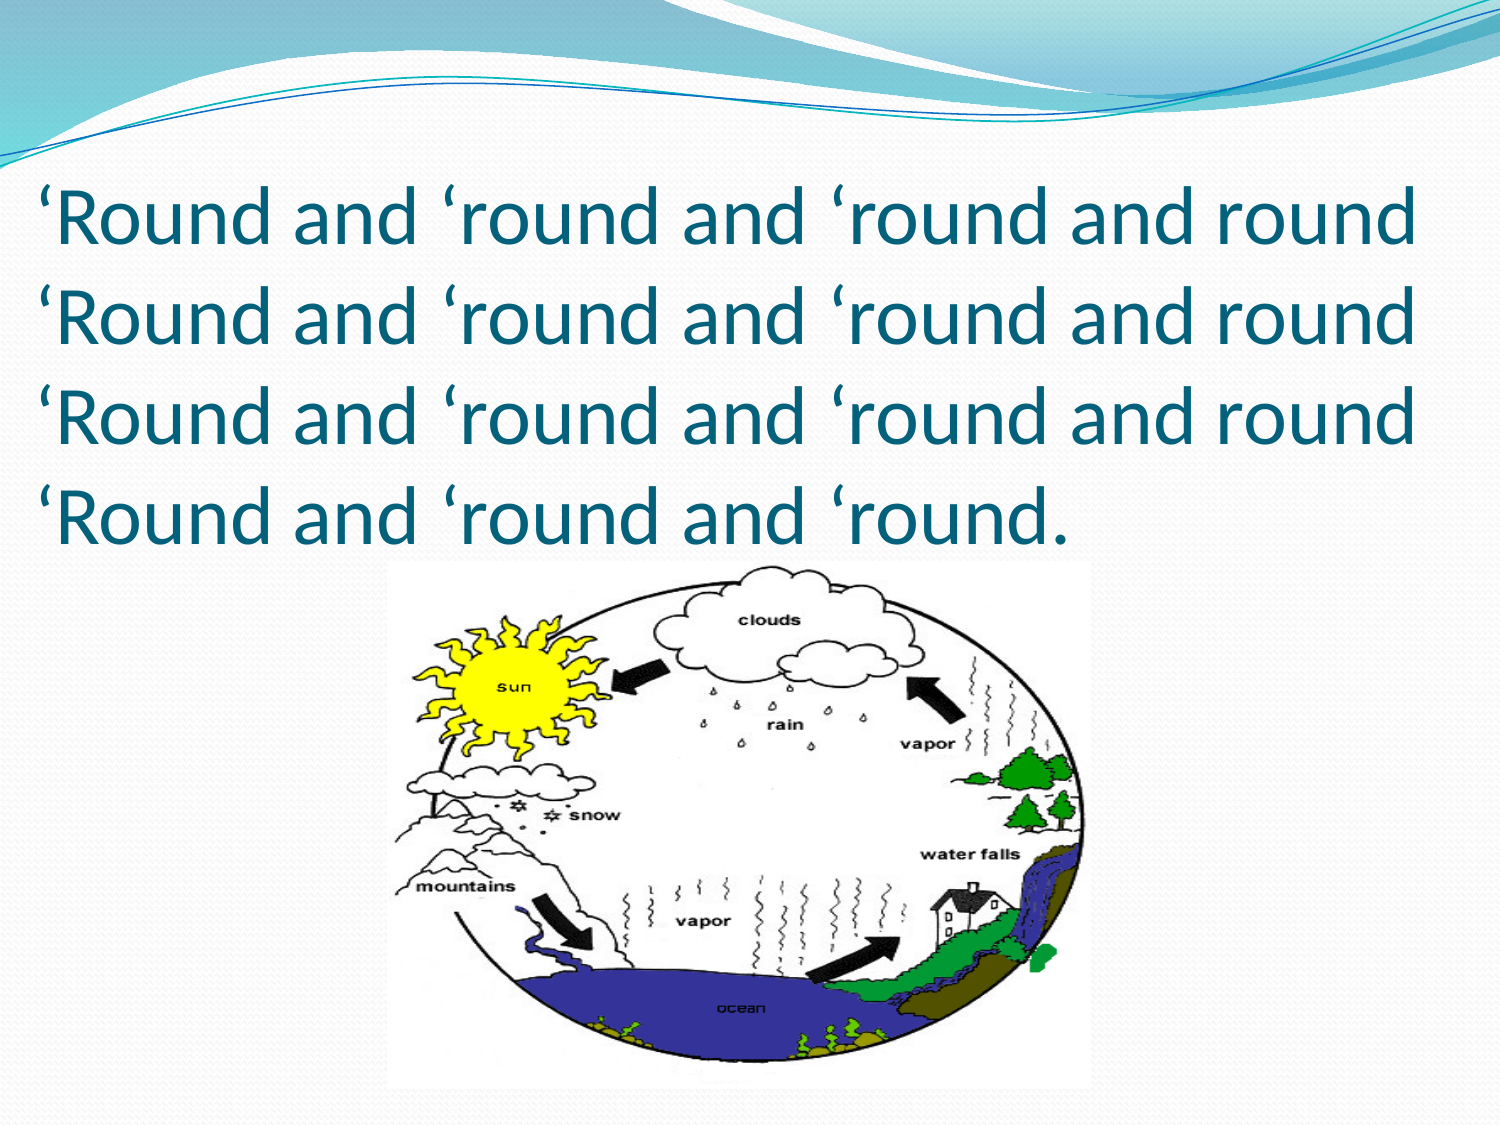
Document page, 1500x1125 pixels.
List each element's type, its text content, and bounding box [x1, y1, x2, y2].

title ‘Round and ‘round and ‘round and round ‘Round and ‘round and ‘round and round ‘Round and ‘round and ‘round and round ‘Round and ‘round and ‘round. [34, 115, 1462, 562]
picture [387, 561, 1092, 1089]
